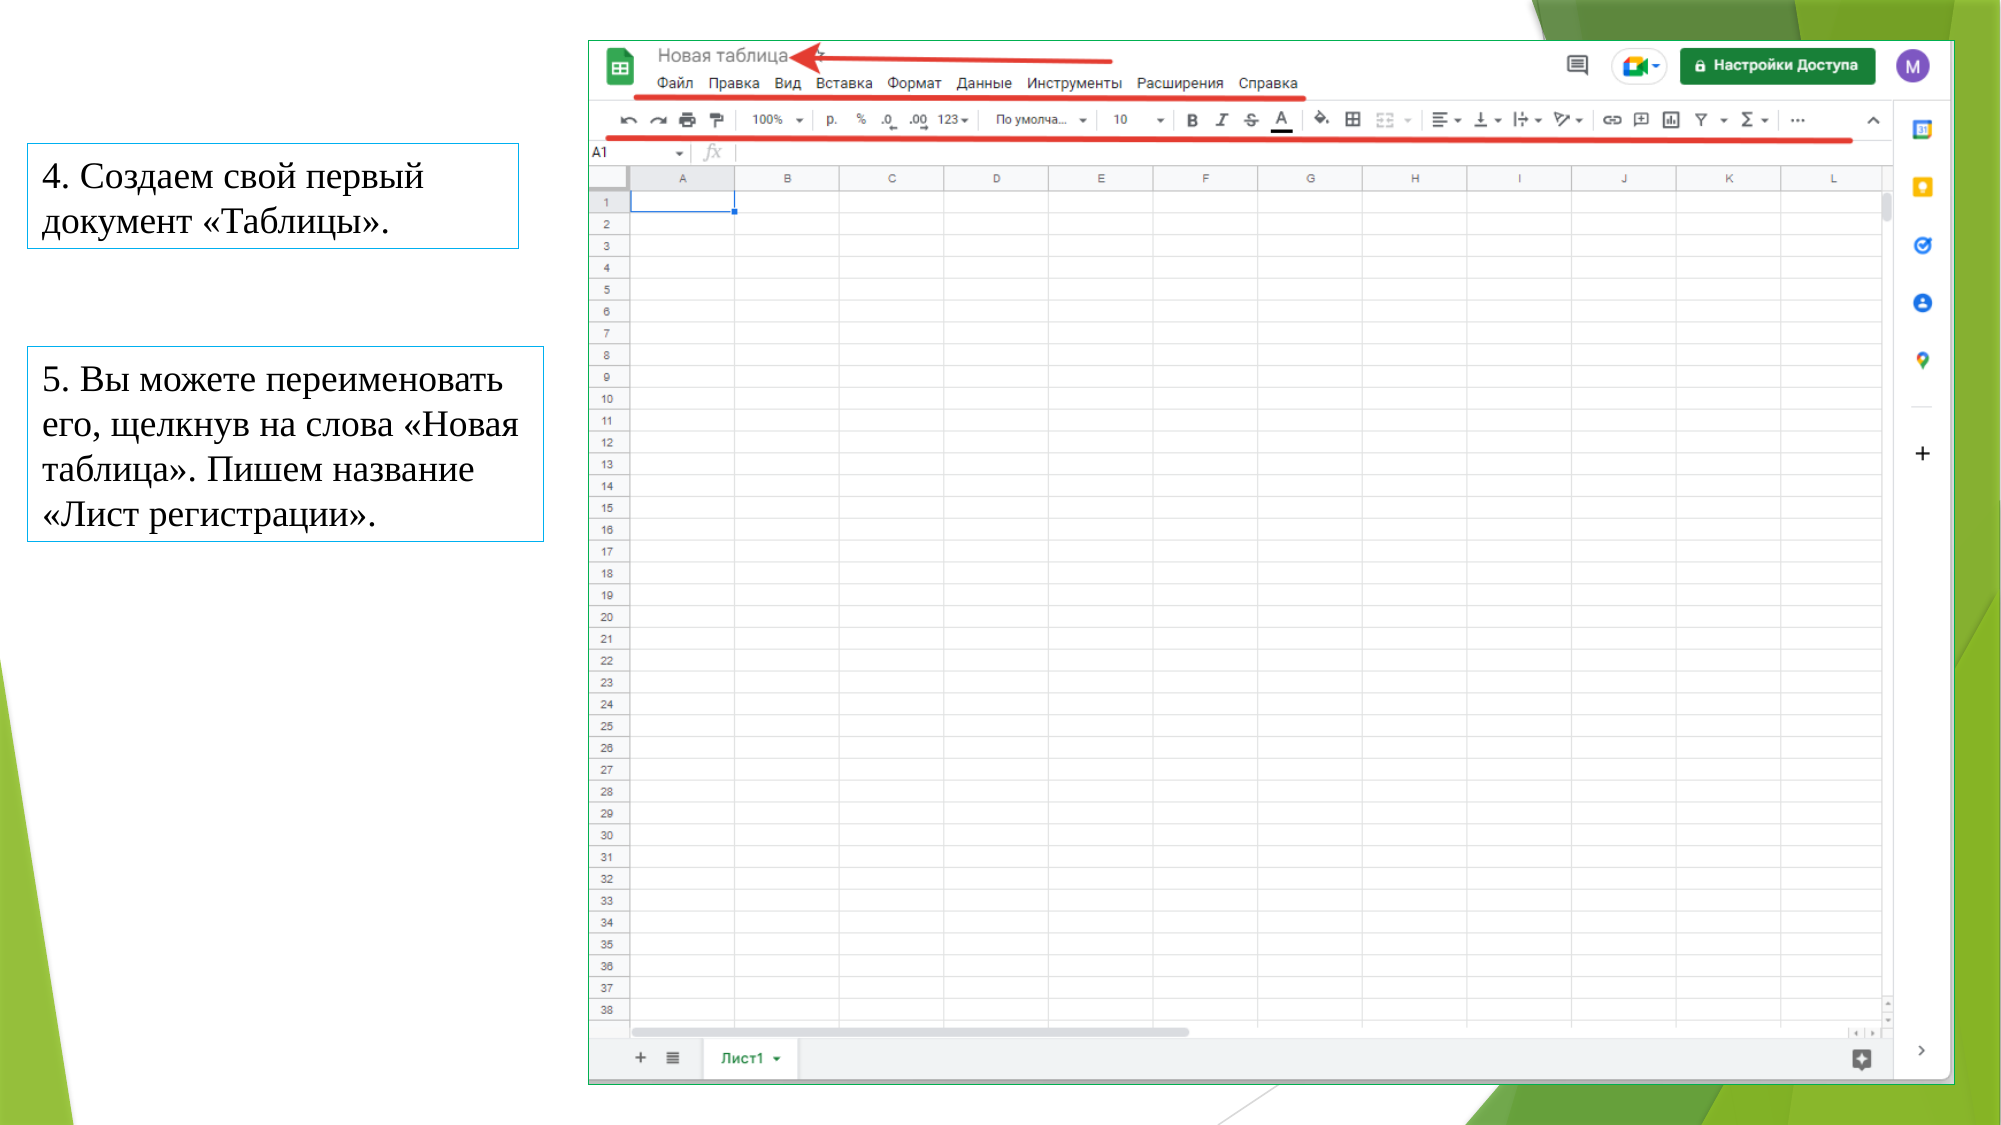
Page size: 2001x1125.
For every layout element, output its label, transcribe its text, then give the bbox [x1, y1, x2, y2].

text_box 5. Вы можете переименовать его, щелкнув на слова «Новая таблица». Пишем название «Лист регистрации». [27, 346, 544, 542]
picture [587, 39, 1955, 1086]
text_box 4. Создаем свой первый документ «Таблицы». [27, 143, 519, 249]
